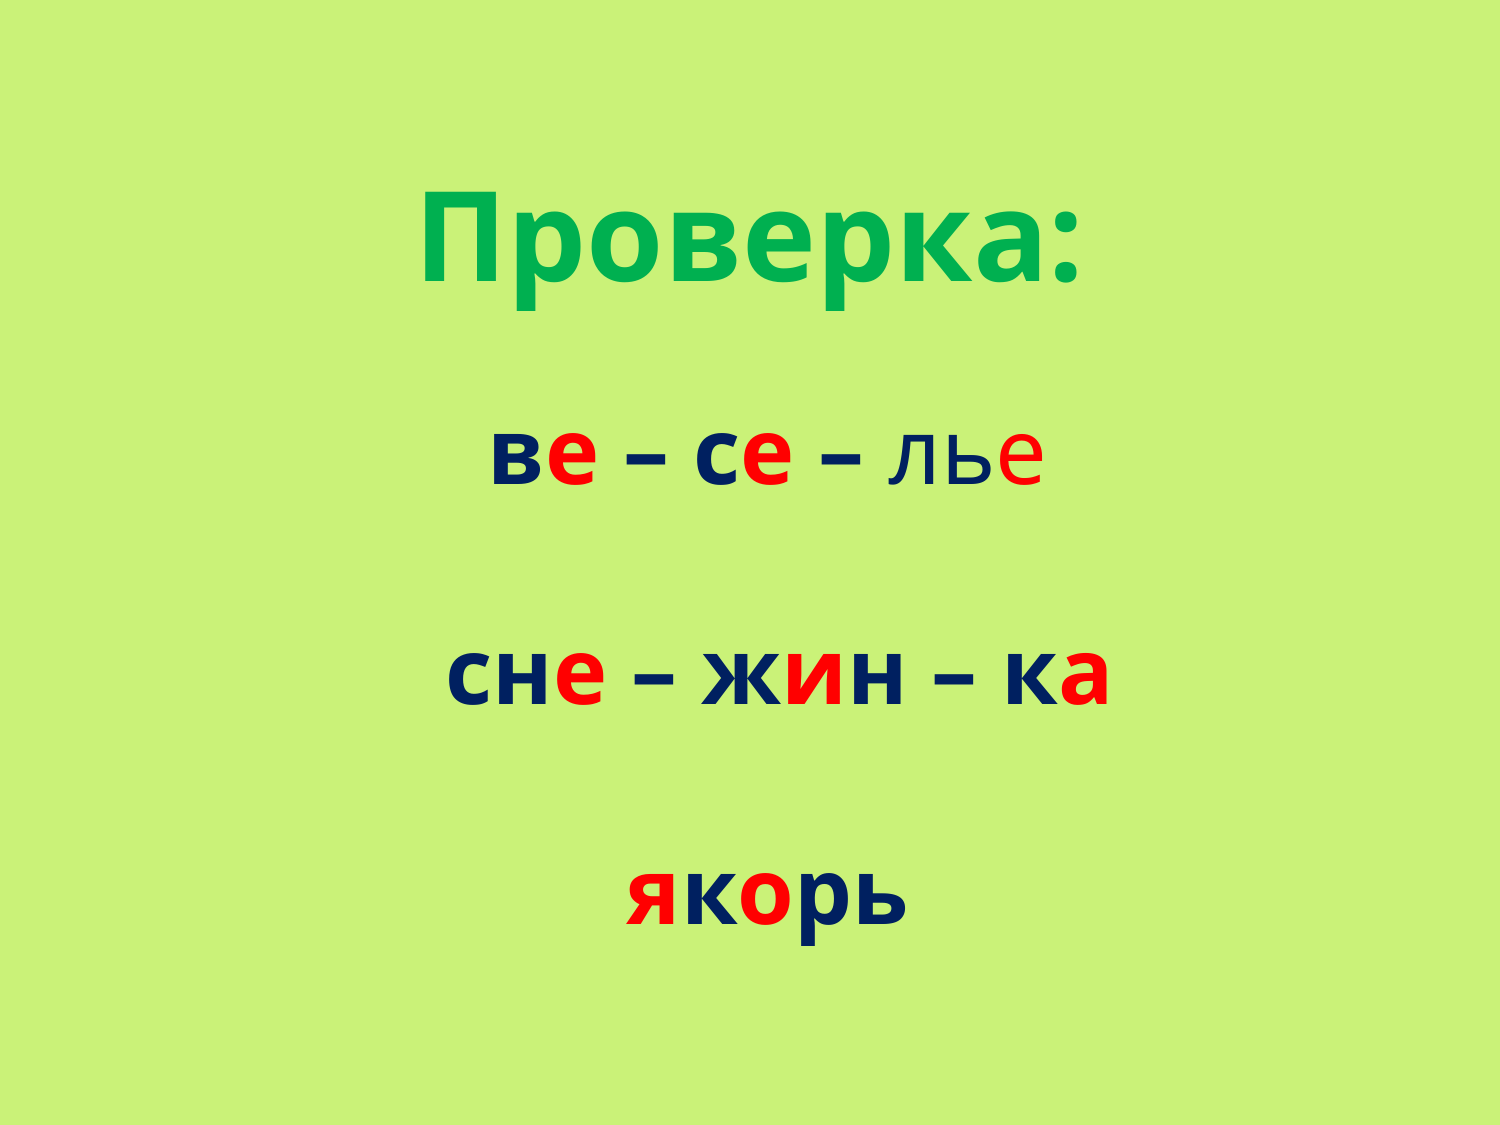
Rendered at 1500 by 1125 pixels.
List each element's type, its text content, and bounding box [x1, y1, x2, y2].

text_box Проверка: [399, 148, 1101, 314]
text_box ве – се – лье сне – жин – ка якорь [230, 385, 1306, 950]
